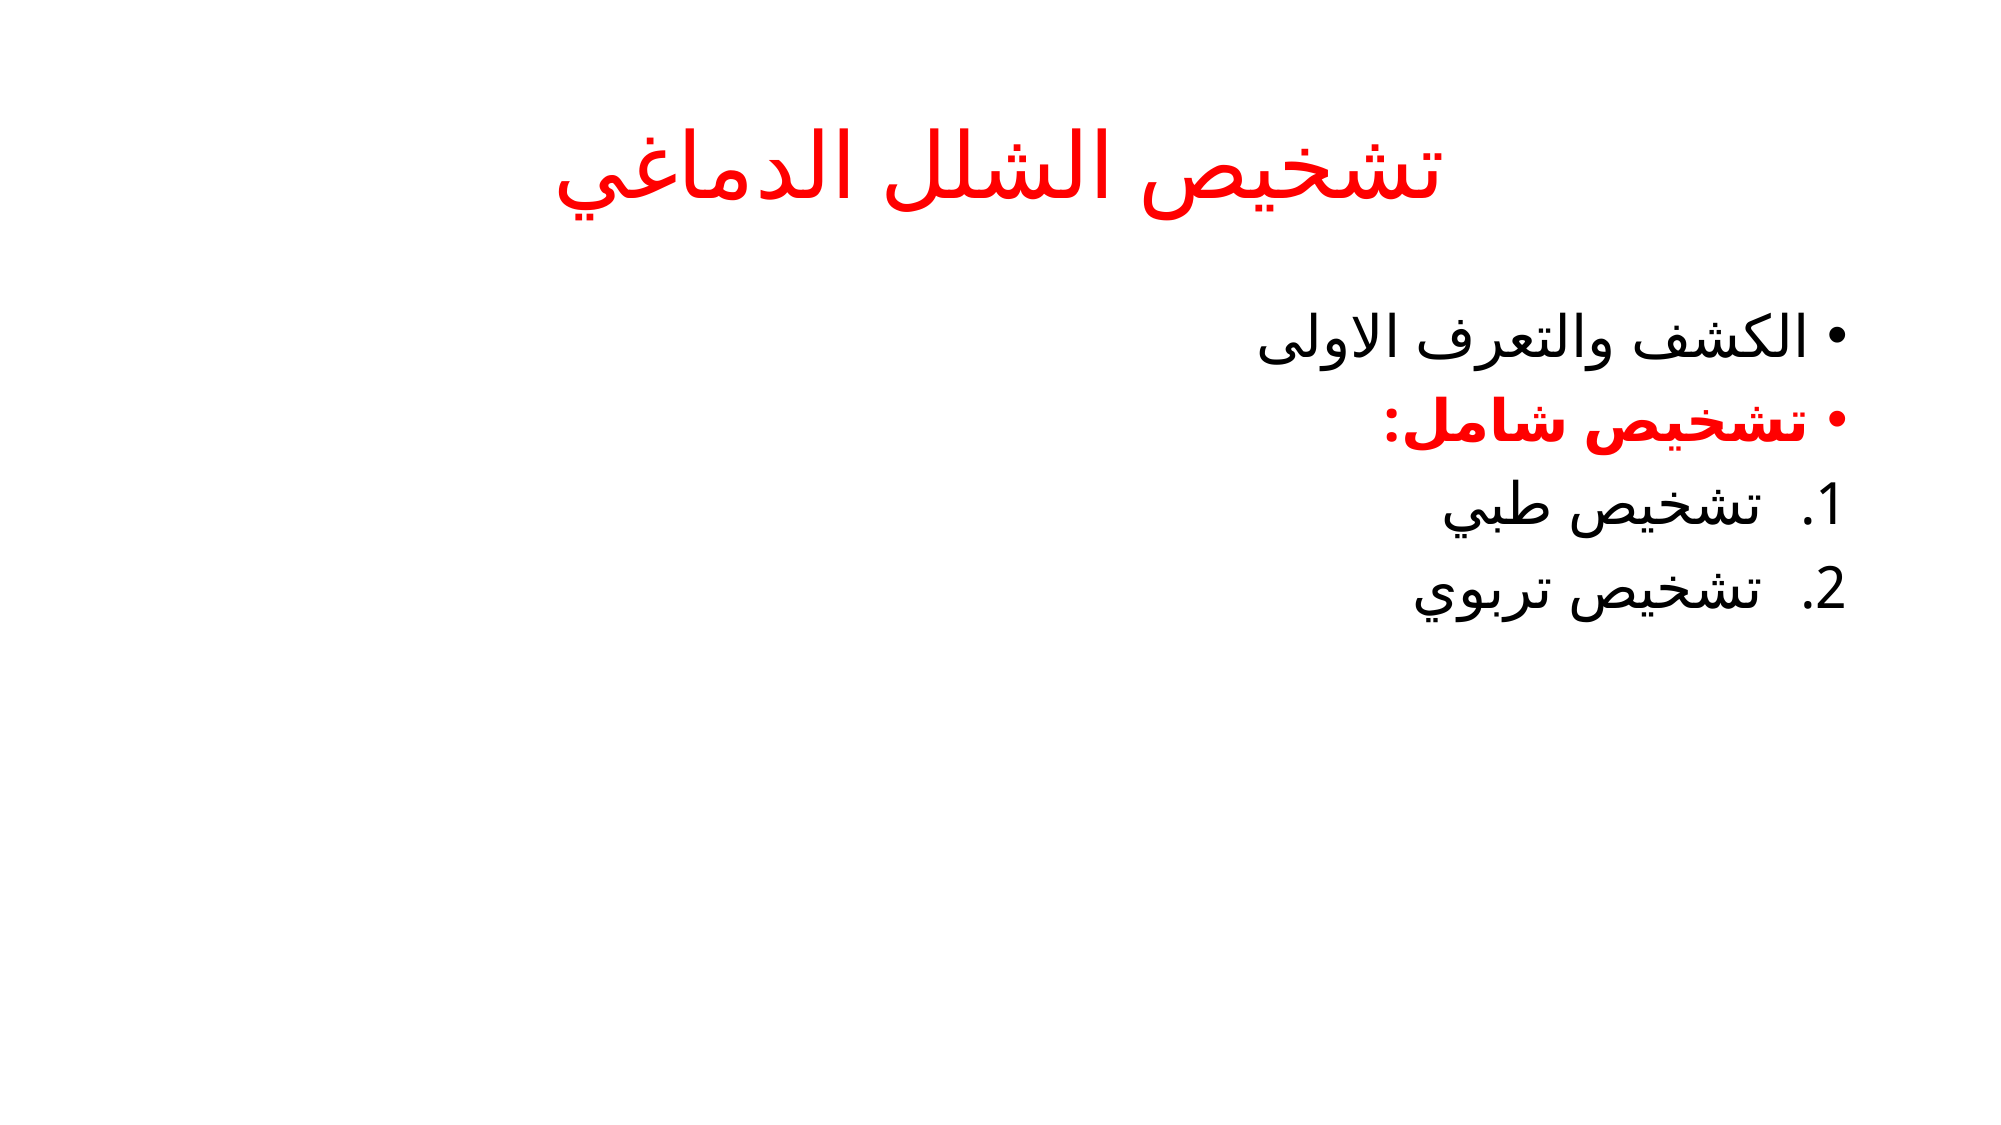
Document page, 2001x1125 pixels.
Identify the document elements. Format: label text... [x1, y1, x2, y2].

list الكشف والتعرف الاولى تشخيص شامل: تشخيص طبي تشخيص تربوي [137, 299, 1863, 1014]
title تشخيص الشلل الدماغي [137, 59, 1863, 278]
